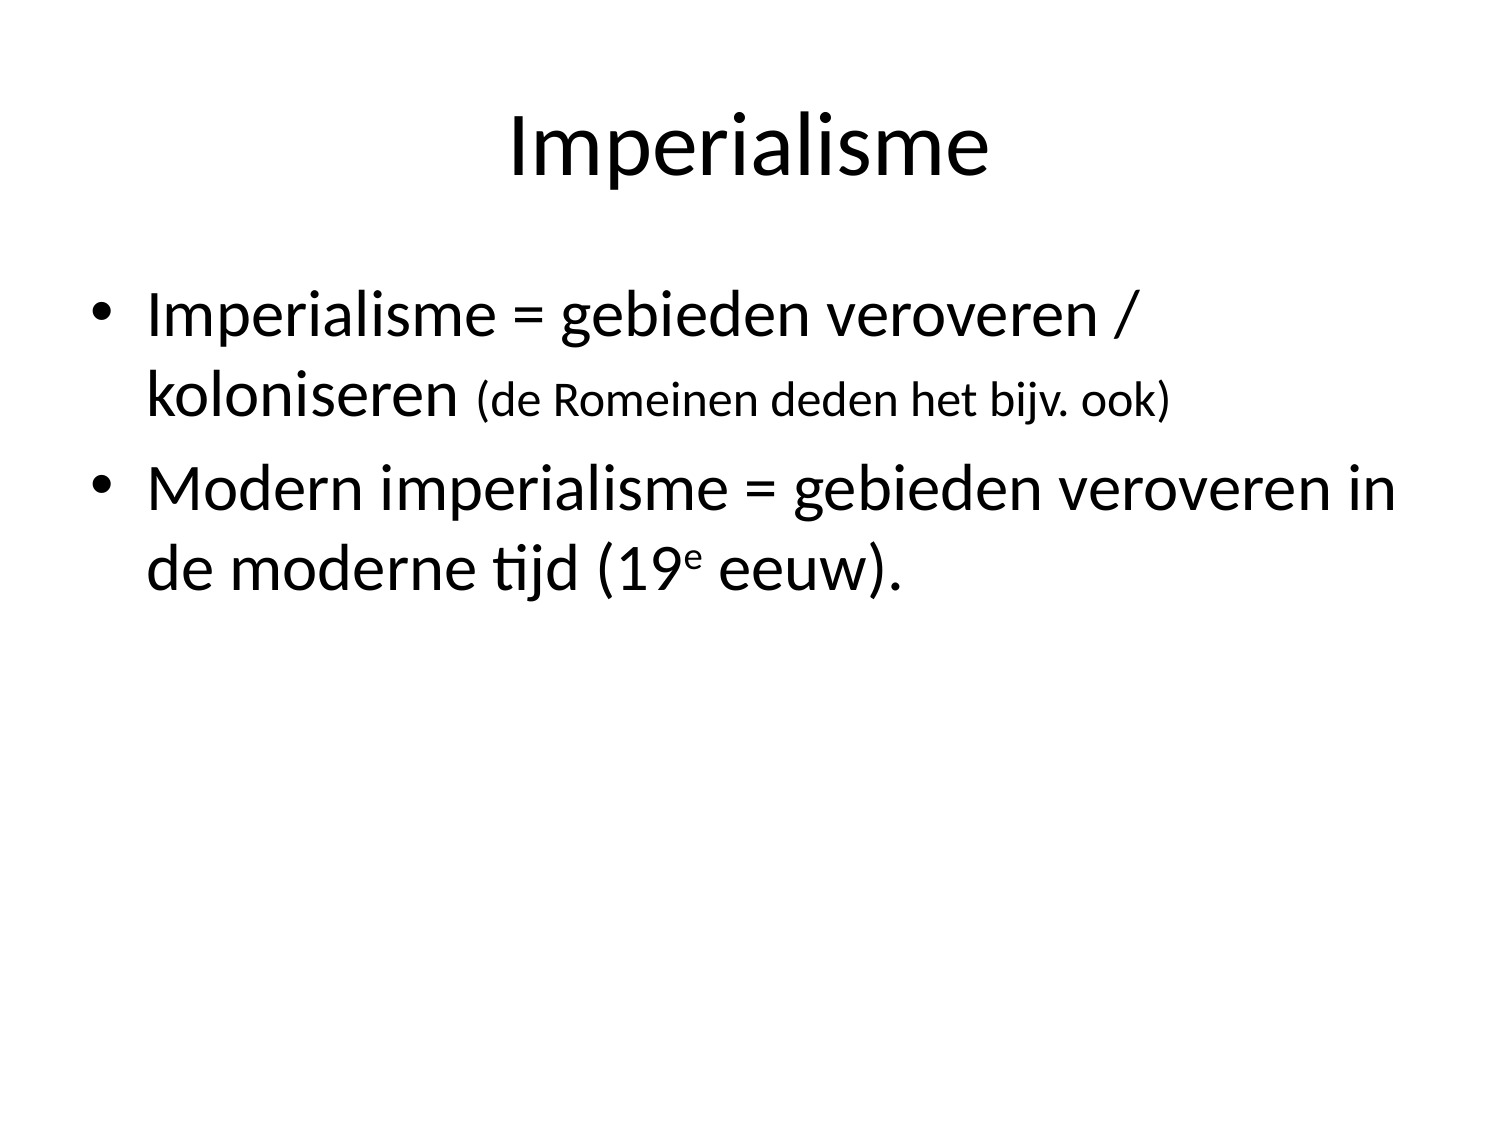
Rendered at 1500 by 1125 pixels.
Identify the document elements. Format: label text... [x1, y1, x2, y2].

title Imperialisme [75, 45, 1425, 233]
list Imperialisme = gebieden veroveren / koloniseren (de Romeinen deden het bijv. ook) Modern imperialisme = gebieden veroveren in de moderne tijd (19e eeuw). [75, 262, 1425, 1005]
